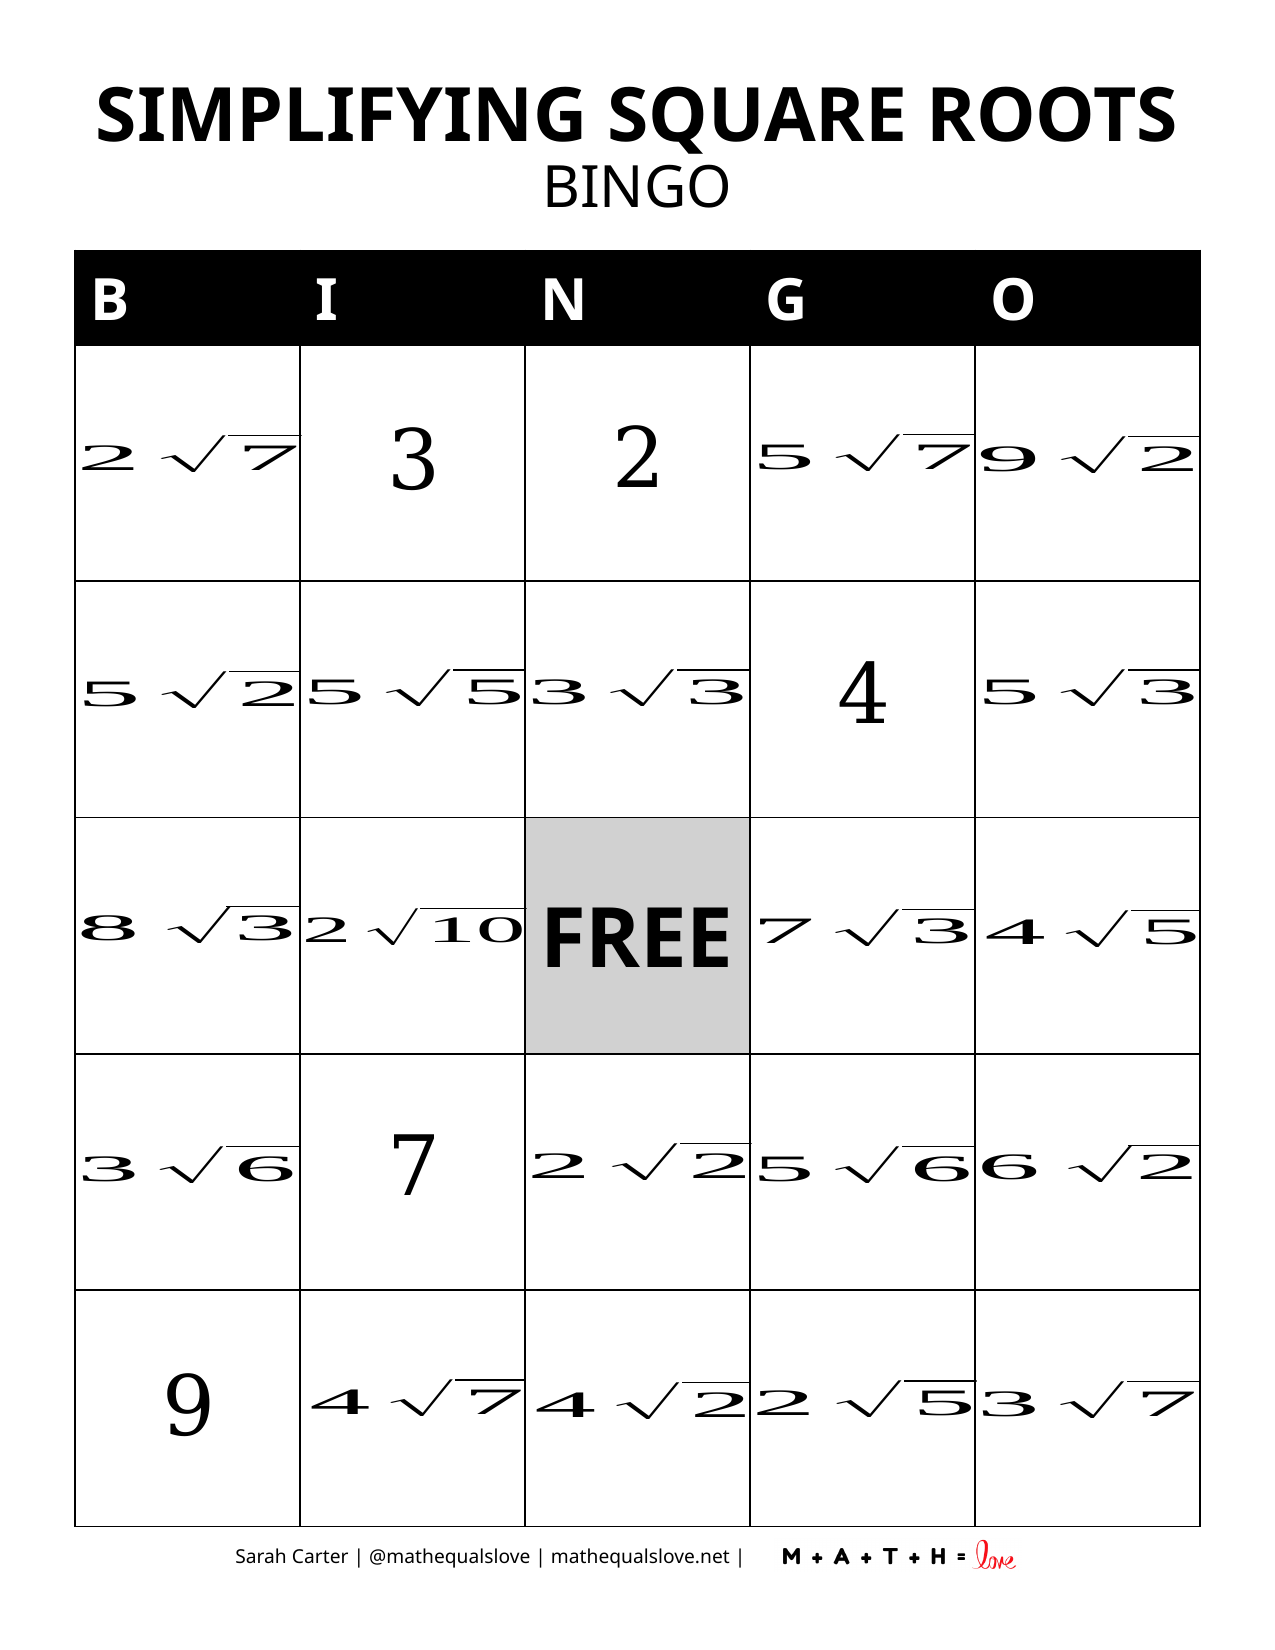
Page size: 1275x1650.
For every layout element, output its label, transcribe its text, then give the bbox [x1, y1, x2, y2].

table_header G [751, 251, 974, 344]
table_cell [751, 1055, 974, 1289]
table_cell [76, 346, 299, 580]
text_box 9 [75, 1378, 303, 1426]
table_cell [526, 582, 749, 817]
table_cell [751, 346, 974, 580]
table_cell [301, 582, 524, 817]
table_cell [301, 1055, 524, 1138]
table_cell [301, 346, 524, 432]
table_cell [976, 346, 1199, 580]
table_cell [751, 582, 974, 666]
table_cell FREE [526, 818, 749, 1053]
table_cell [76, 818, 299, 1053]
table_cell [526, 1291, 749, 1526]
table_header N [526, 251, 749, 344]
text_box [220, 1535, 1055, 1576]
table_cell [76, 582, 299, 817]
table_cell [976, 818, 1199, 1053]
text_box 3 [300, 432, 528, 480]
table_cell [301, 480, 524, 580]
table_cell [76, 1291, 299, 1378]
text_box 4 [750, 666, 978, 714]
table_cell [76, 1426, 299, 1526]
table_cell [751, 1291, 974, 1526]
table_cell [976, 582, 1199, 817]
table_header I [301, 251, 524, 344]
table_cell [976, 1291, 1199, 1526]
table_header B [76, 251, 299, 344]
text_box 2 [525, 430, 753, 478]
table_cell [526, 346, 749, 430]
text_box SIMPLIFYING SQUARE ROOTS [74, 59, 1200, 165]
table_cell [976, 1055, 1199, 1289]
table_cell [301, 818, 524, 1053]
text_box BINGO [74, 165, 1200, 226]
table_header O [976, 251, 1199, 344]
table_cell [526, 1055, 749, 1289]
text_box 7 [300, 1138, 528, 1186]
table_cell [301, 1291, 524, 1526]
table_cell [76, 1055, 299, 1289]
table_cell [301, 1186, 524, 1289]
table_cell [751, 818, 974, 1053]
table_cell [526, 478, 749, 580]
table_cell [751, 714, 974, 817]
